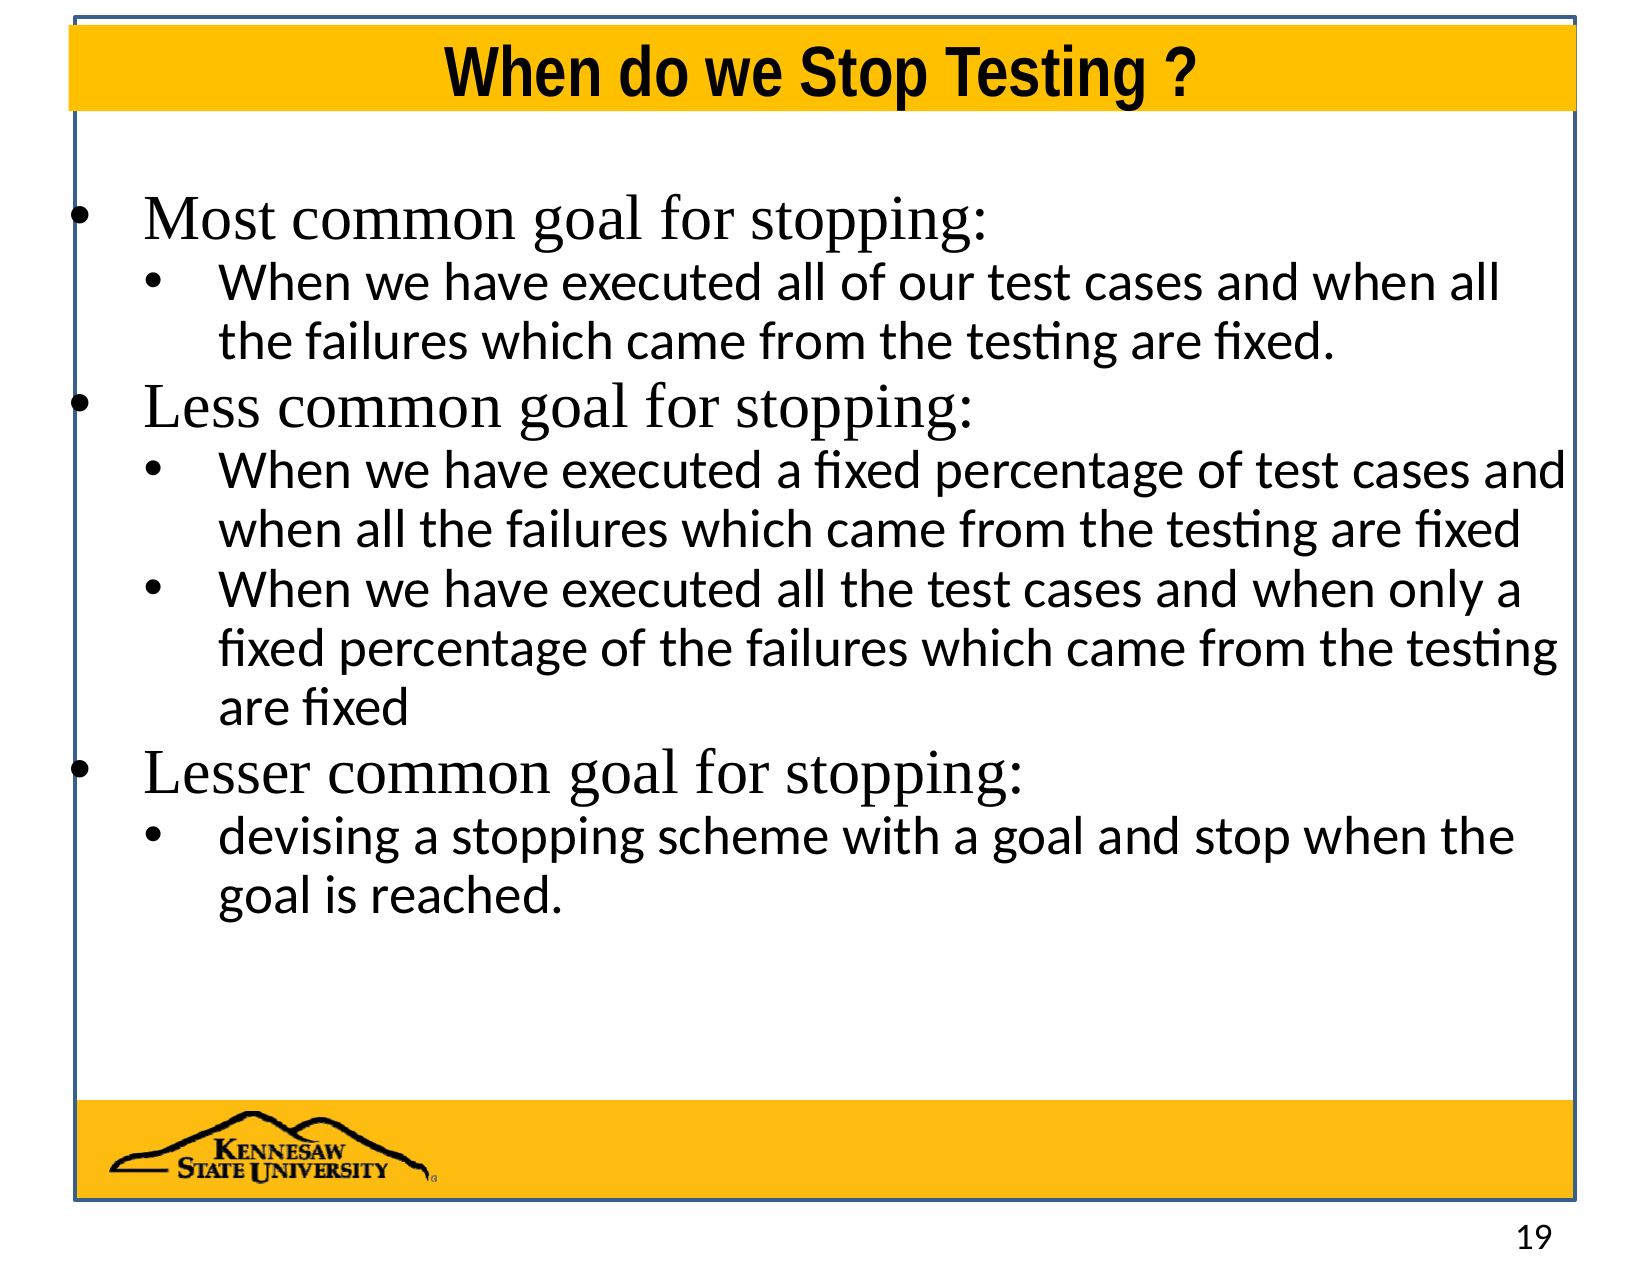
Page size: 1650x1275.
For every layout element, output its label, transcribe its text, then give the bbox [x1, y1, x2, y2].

picture [108, 1144, 437, 1184]
title When do we Stop Testing ? [68, 24, 1577, 112]
list Most common goal for stopping: When we have executed all of our test cases and when all the failures which came from the testing are fixed. Less common goal for stopping: When we have executed a fixed percentage of test cases and when all the failures which came from the testing are fixed When we have executed all the test cases and when only a fixed percentage of the failures which came from the testing are fixed Lesser common goal for stopping: devising a stopping scheme with a goal and stop when the goal is reached. [68, 183, 1582, 1144]
